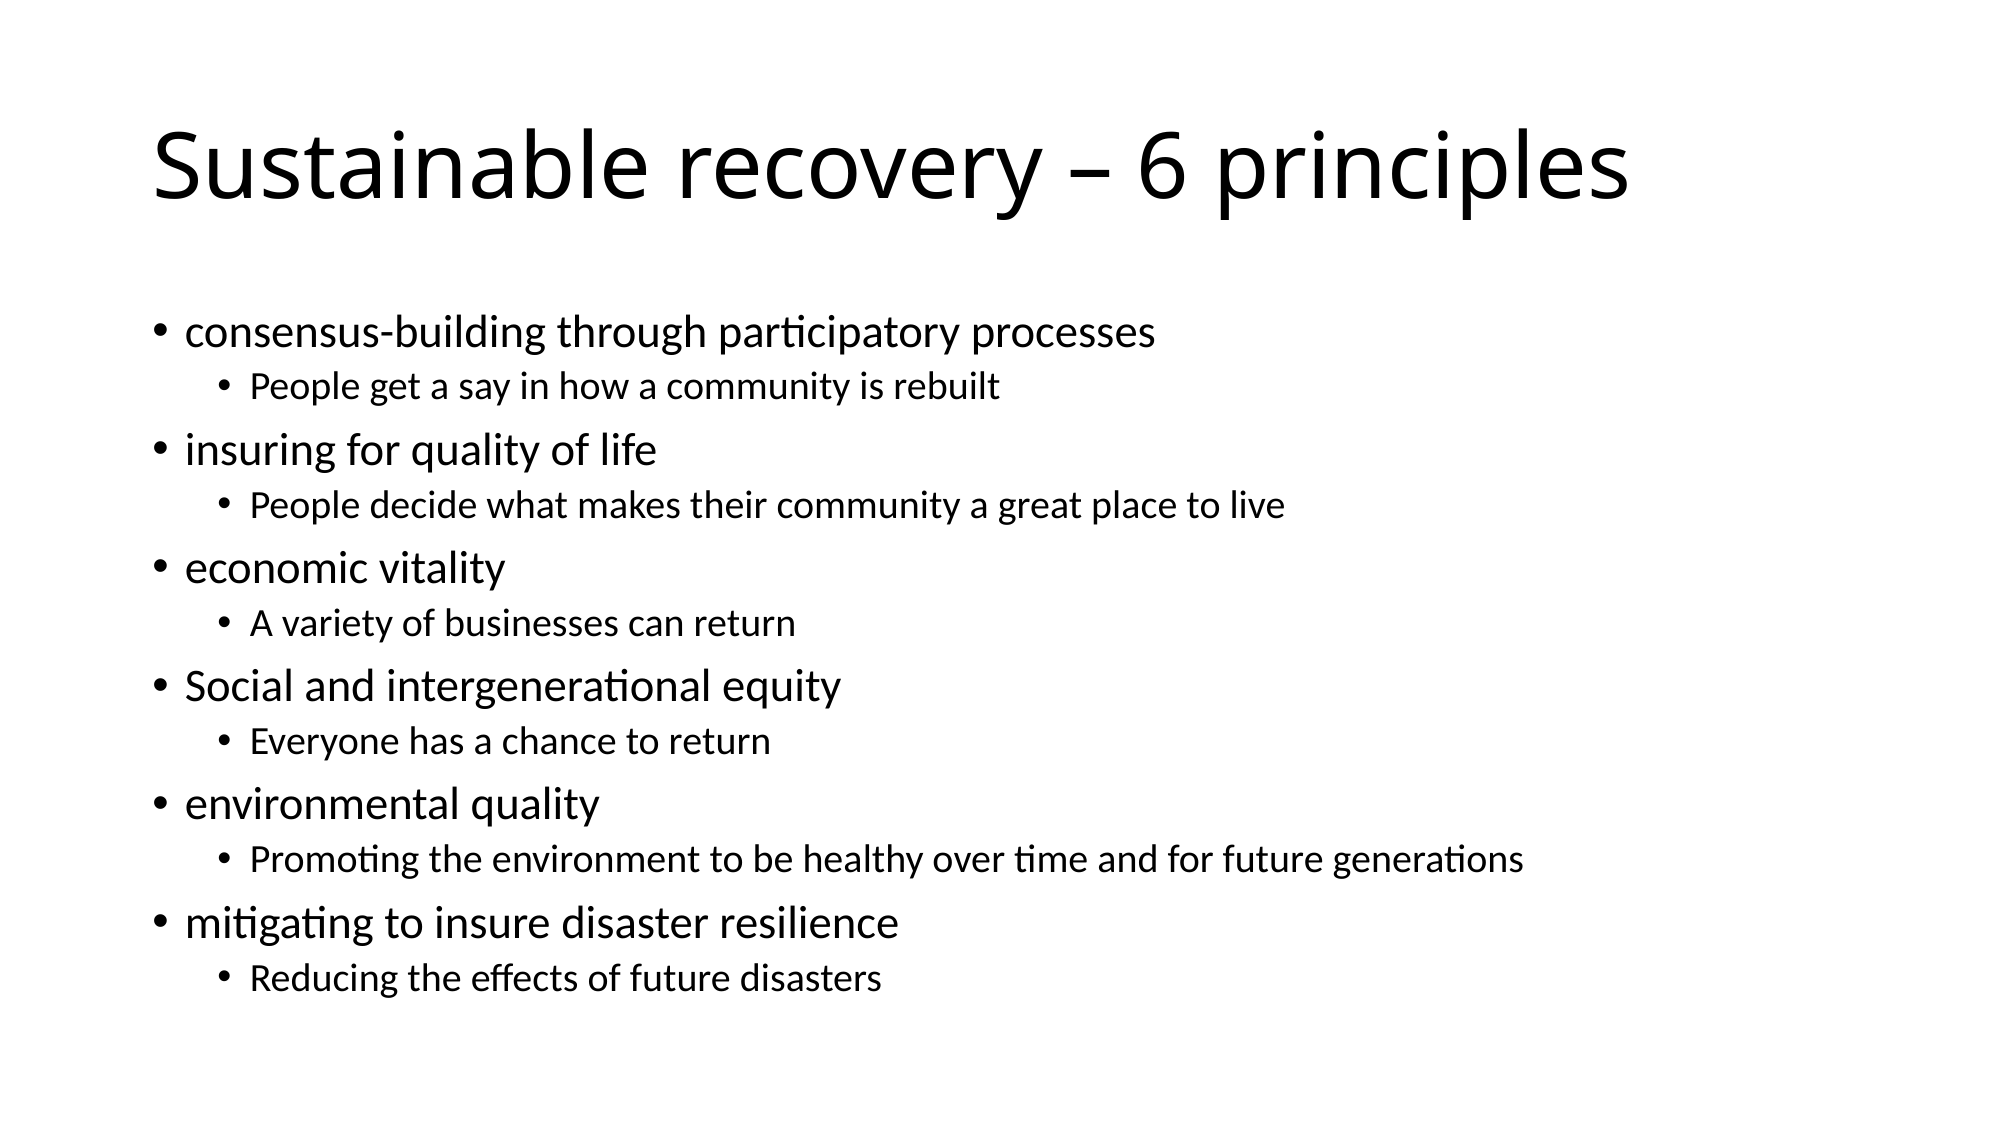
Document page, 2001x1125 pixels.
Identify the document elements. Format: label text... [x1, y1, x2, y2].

title Sustainable recovery – 6 principles [137, 59, 1863, 278]
list consensus-building through participatory processes People get a say in how a community is rebuilt insuring for quality of life People decide what makes their community a great place to live economic vitality A variety of businesses can return Social and intergenerational equity Everyone has a chance to return environmental quality Promoting the environment to be healthy over time and for future generations mitigating to insure disaster resilience Reducing the effects of future disasters [137, 299, 1863, 1014]
